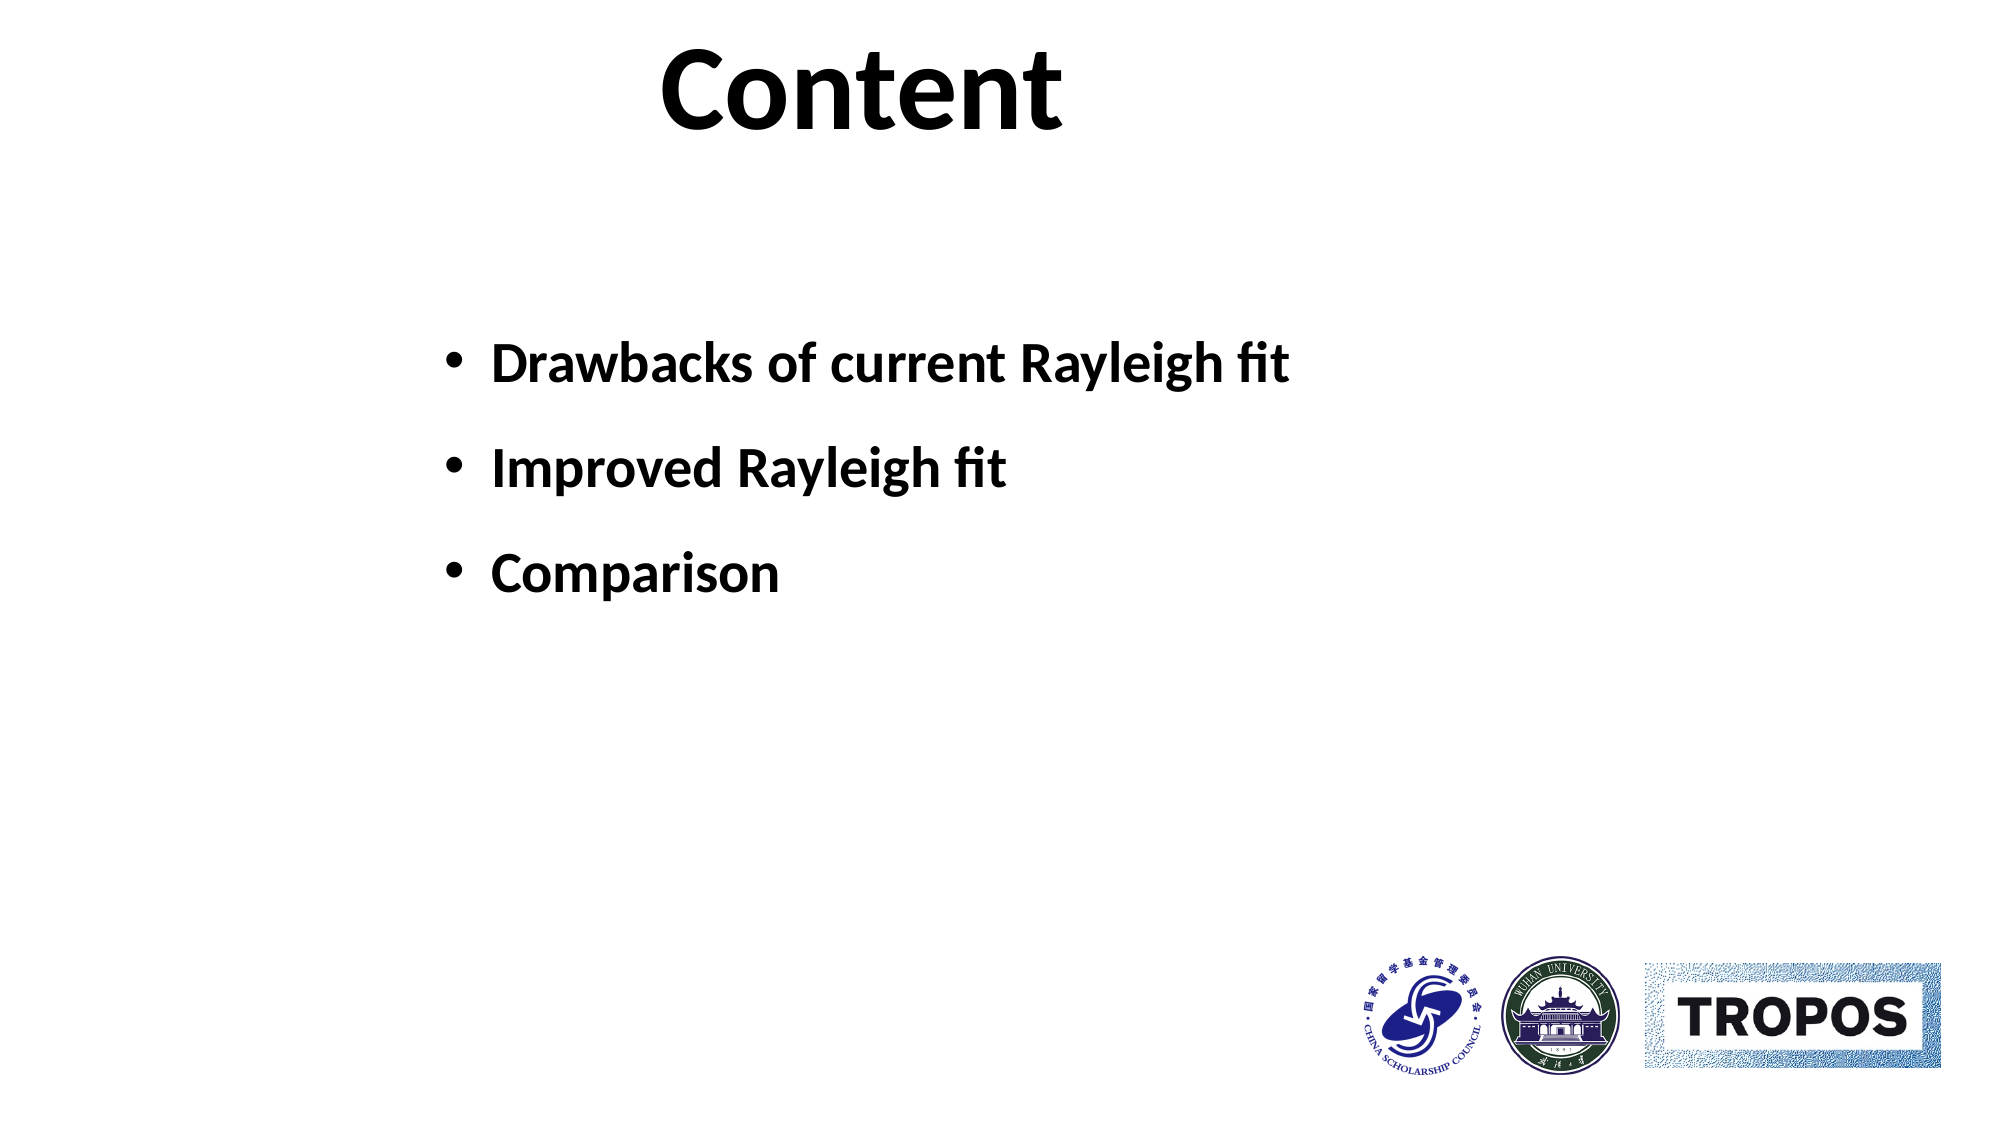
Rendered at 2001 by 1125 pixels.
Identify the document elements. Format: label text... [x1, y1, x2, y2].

title Content [0, 0, 1725, 180]
picture [1645, 963, 1941, 1068]
picture [1317, 956, 1620, 1075]
text_box Drawbacks of current Rayleigh fit Improved Rayleigh fit Comparison [429, 282, 2000, 612]
